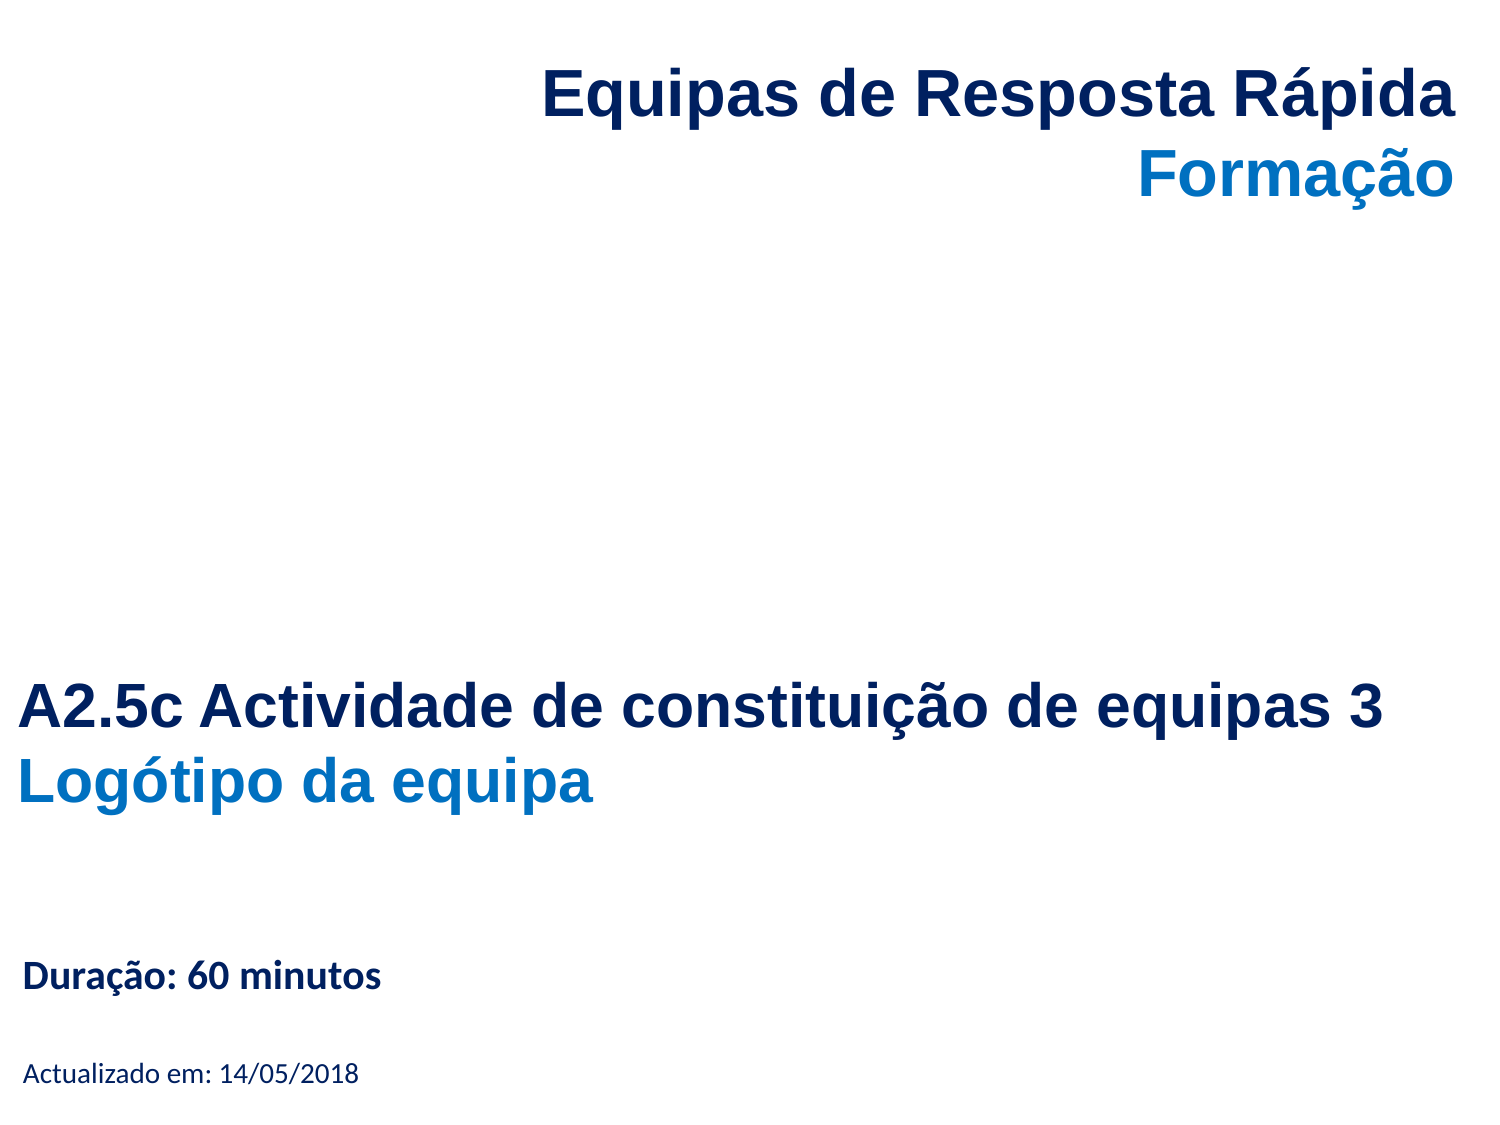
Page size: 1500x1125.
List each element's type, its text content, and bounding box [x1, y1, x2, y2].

title A2.5c Actividade de constituição de equipas 3 Logótipo da equipa [2, 633, 1459, 846]
text_box Equipas de Resposta Rápida Formação [466, 42, 1471, 218]
text_box Duração: 60 minutos [7, 940, 397, 1006]
text_box Actualizado em: 14/05/2018 [8, 1046, 375, 1097]
